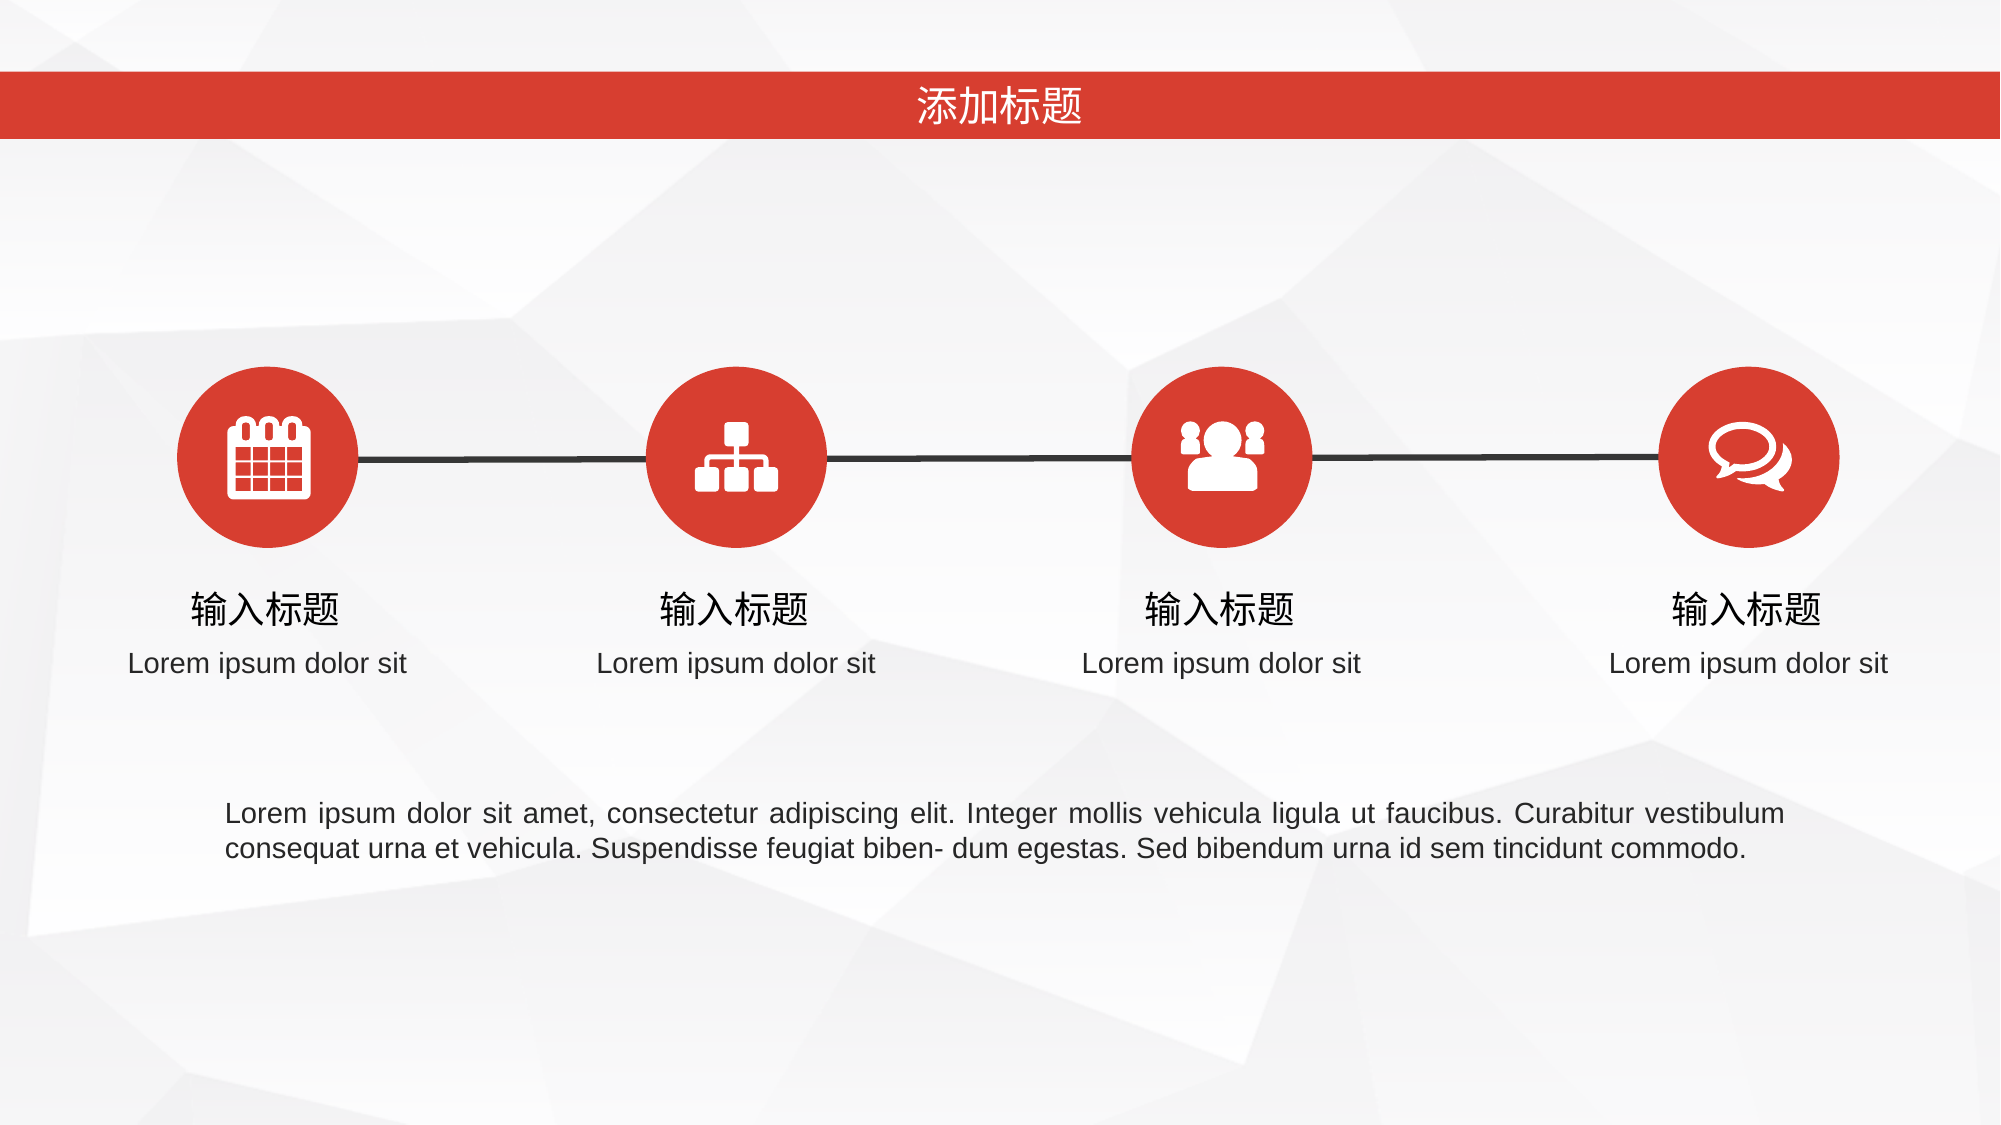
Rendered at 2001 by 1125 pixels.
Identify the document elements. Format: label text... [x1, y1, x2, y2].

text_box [177, 366, 359, 548]
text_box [107, 586, 425, 752]
text_box [1120, 70, 2000, 140]
text_box [0, 70, 880, 140]
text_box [1589, 586, 1906, 752]
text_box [645, 366, 828, 548]
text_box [576, 586, 894, 752]
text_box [1062, 586, 1379, 752]
picture [0, 0, 2001, 1125]
text_box 添加标题 [880, 63, 1120, 148]
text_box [1658, 366, 1840, 548]
text_box Lorem ipsum dolor sit amet, consectetur adipiscing elit. Integer mollis vehicula ligula ut faucibus. Curabitur vestibulum consequat urna et vehicula. Suspendisse feugiat biben- dum egestas. Sed bibendum urna id sem tincidunt commodo. [224, 794, 1788, 865]
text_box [1131, 366, 1313, 548]
